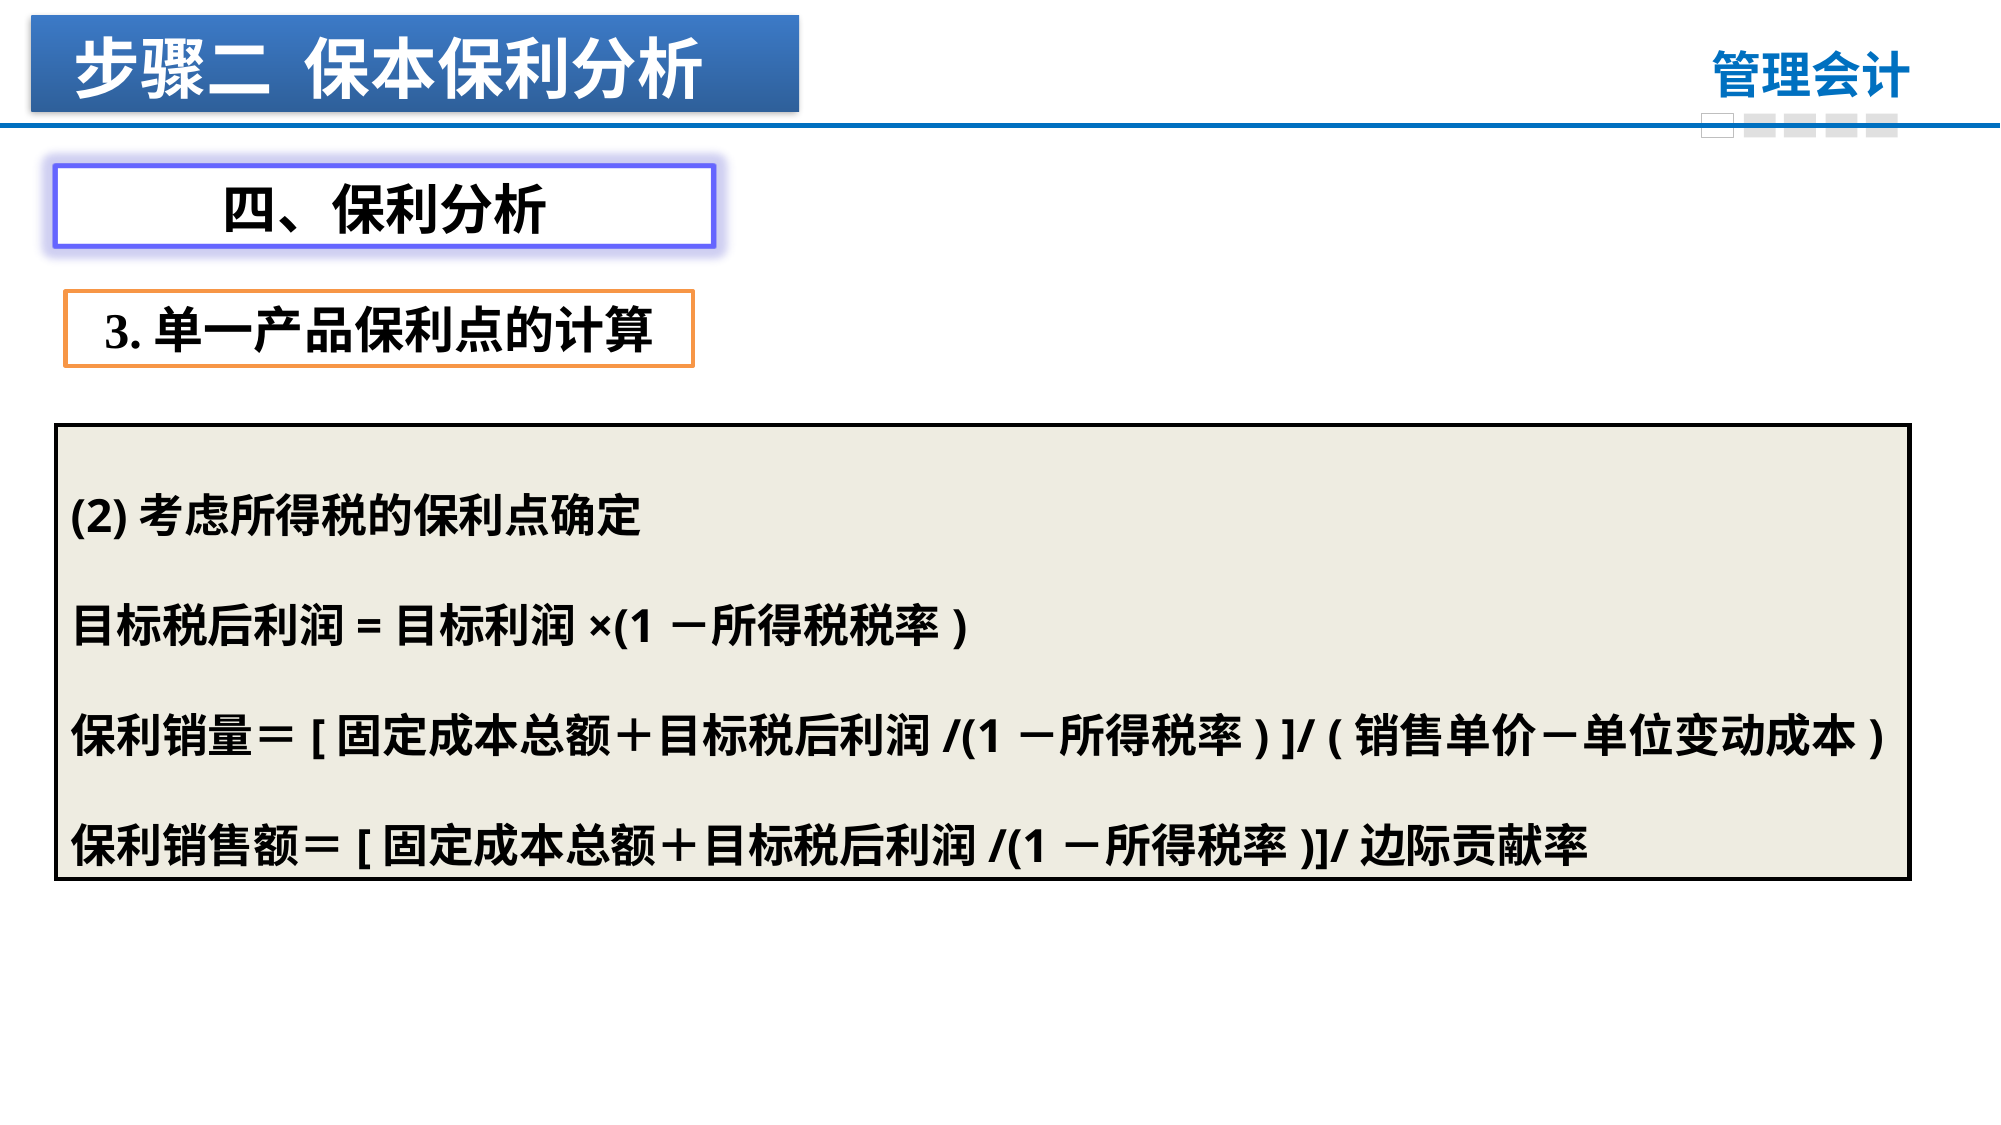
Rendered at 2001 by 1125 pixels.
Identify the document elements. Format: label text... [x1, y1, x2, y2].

text_box (2)考虑所得税的保利点确定 目标税后利润=目标利润×(1－所得税税率) 保利销量＝[固定成本总额＋目标税后利润/(1－所得税率) ]/ (销售单价－单位变动成本) 保利销售额＝[固定成本总额＋目标税后利润/(1－所得税率)]/边际贡献率 [55, 424, 1910, 880]
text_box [31, 14, 800, 117]
text_box 3.单一产品保利点的计算 [63, 289, 695, 368]
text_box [25, 138, 745, 274]
